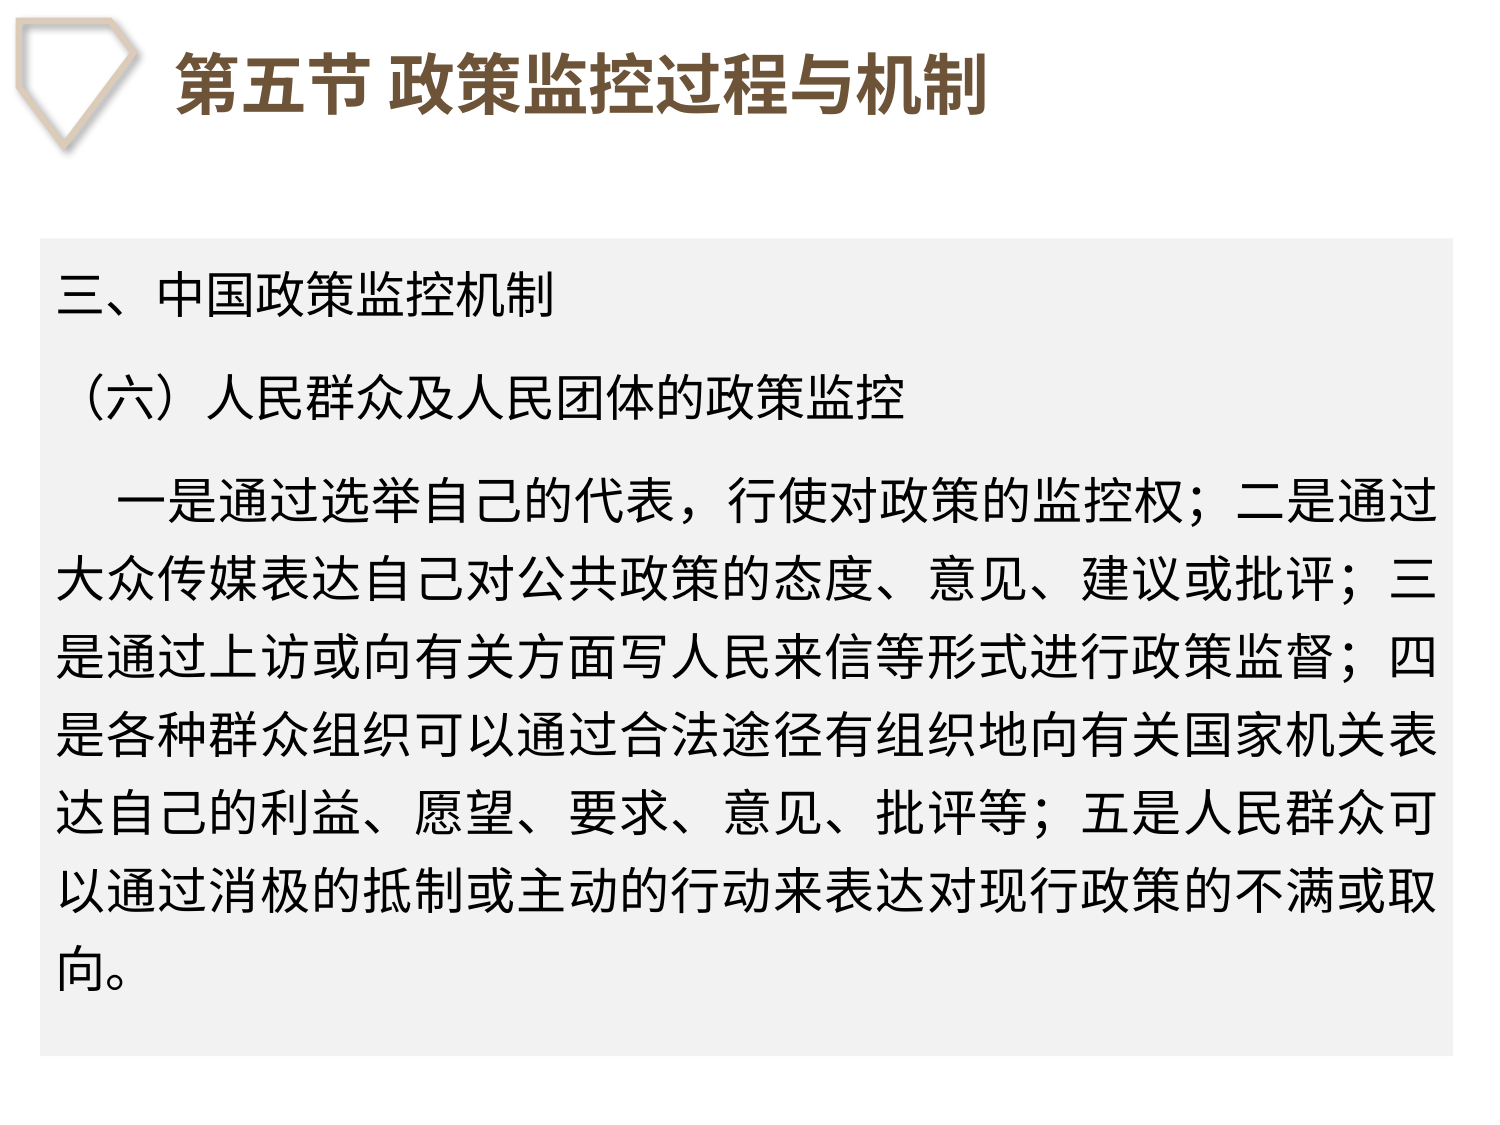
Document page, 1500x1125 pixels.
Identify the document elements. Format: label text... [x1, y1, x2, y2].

title 第五节 政策监控过程与机制 [158, 18, 1456, 159]
list 三、中国政策监控机制 （六）人民群众及人民团体的政策监控 一是通过选举自己的代表，行使对政策的监控权；二是通过大众传媒表达自己对公共政策的态度、意见、建议或批评；三是通过上访或向有关方面写人民来信等形式进行政策监督；四是各种群众组织可以通过合法途径有组织地向有关国家机关表达自己的利益、愿望、要求、意见、批评等；五是人民群众可以通过消极的抵制或主动的行动来表达对现行政策的不满或取向。 [40, 238, 1454, 1057]
